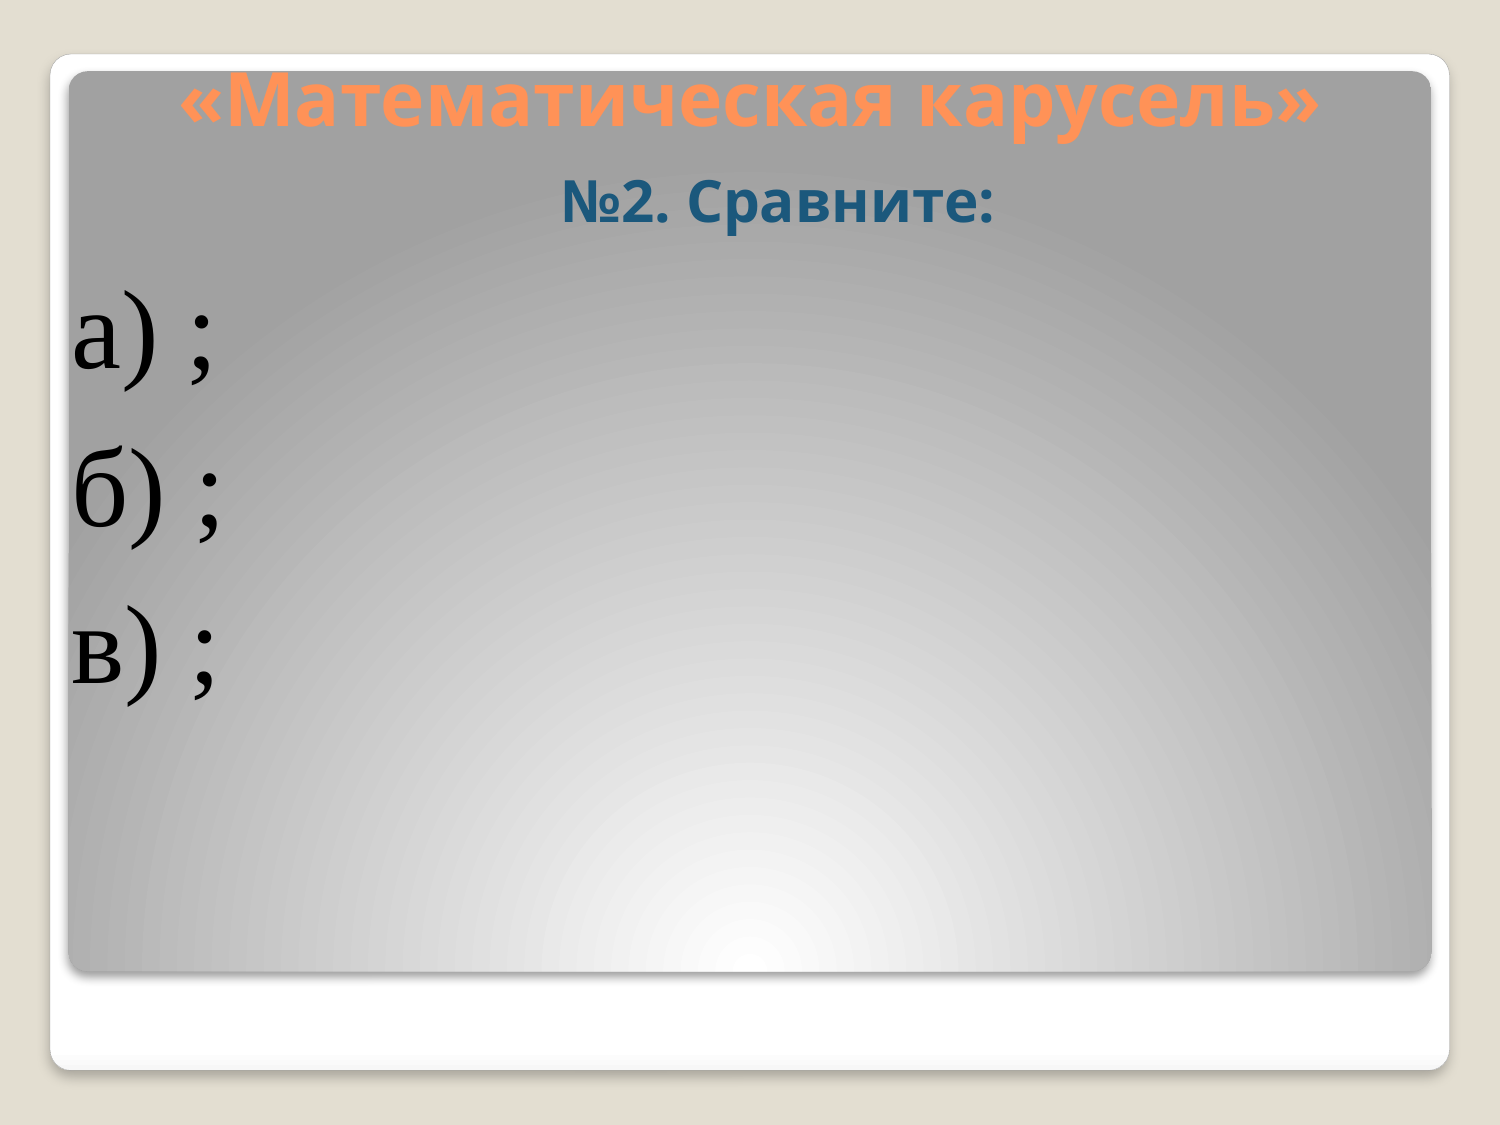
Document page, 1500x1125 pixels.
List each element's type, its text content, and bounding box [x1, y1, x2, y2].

title «Математическая карусель» [0, 0, 1500, 149]
